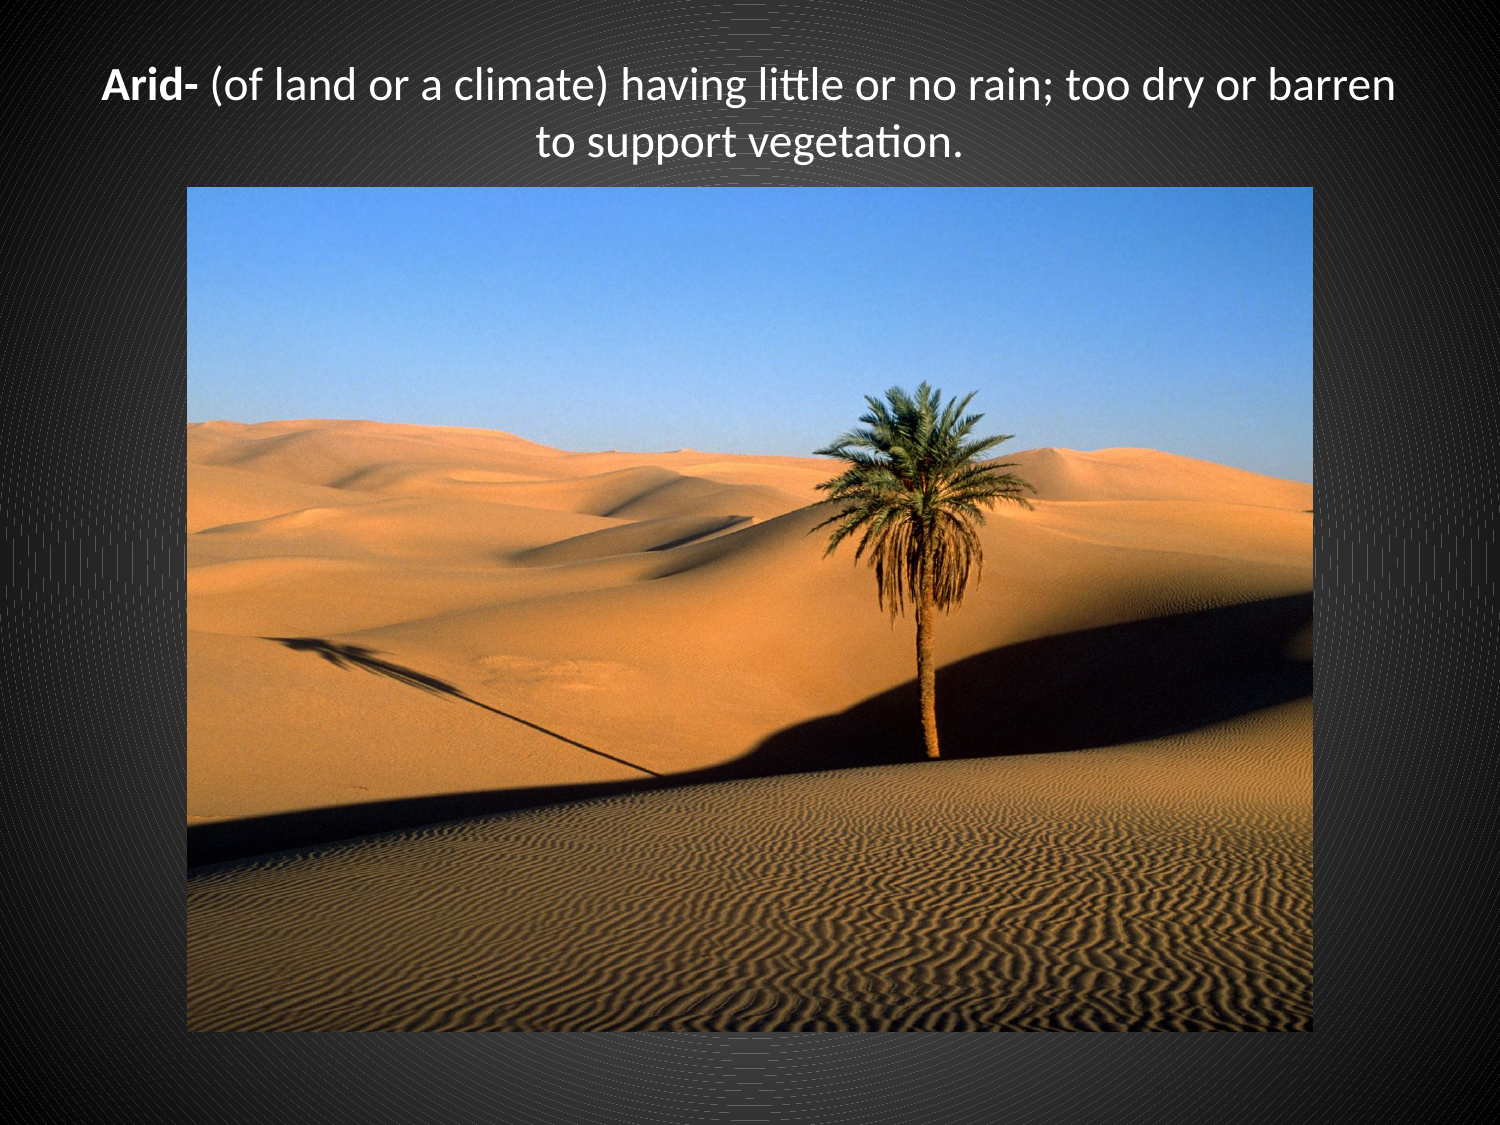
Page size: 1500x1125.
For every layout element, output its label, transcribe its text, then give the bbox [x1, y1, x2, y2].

title Arid- (of land or a climate) having little or no rain; too dry or barren to support vegetation. [75, 45, 1425, 233]
picture [187, 187, 1313, 1032]
